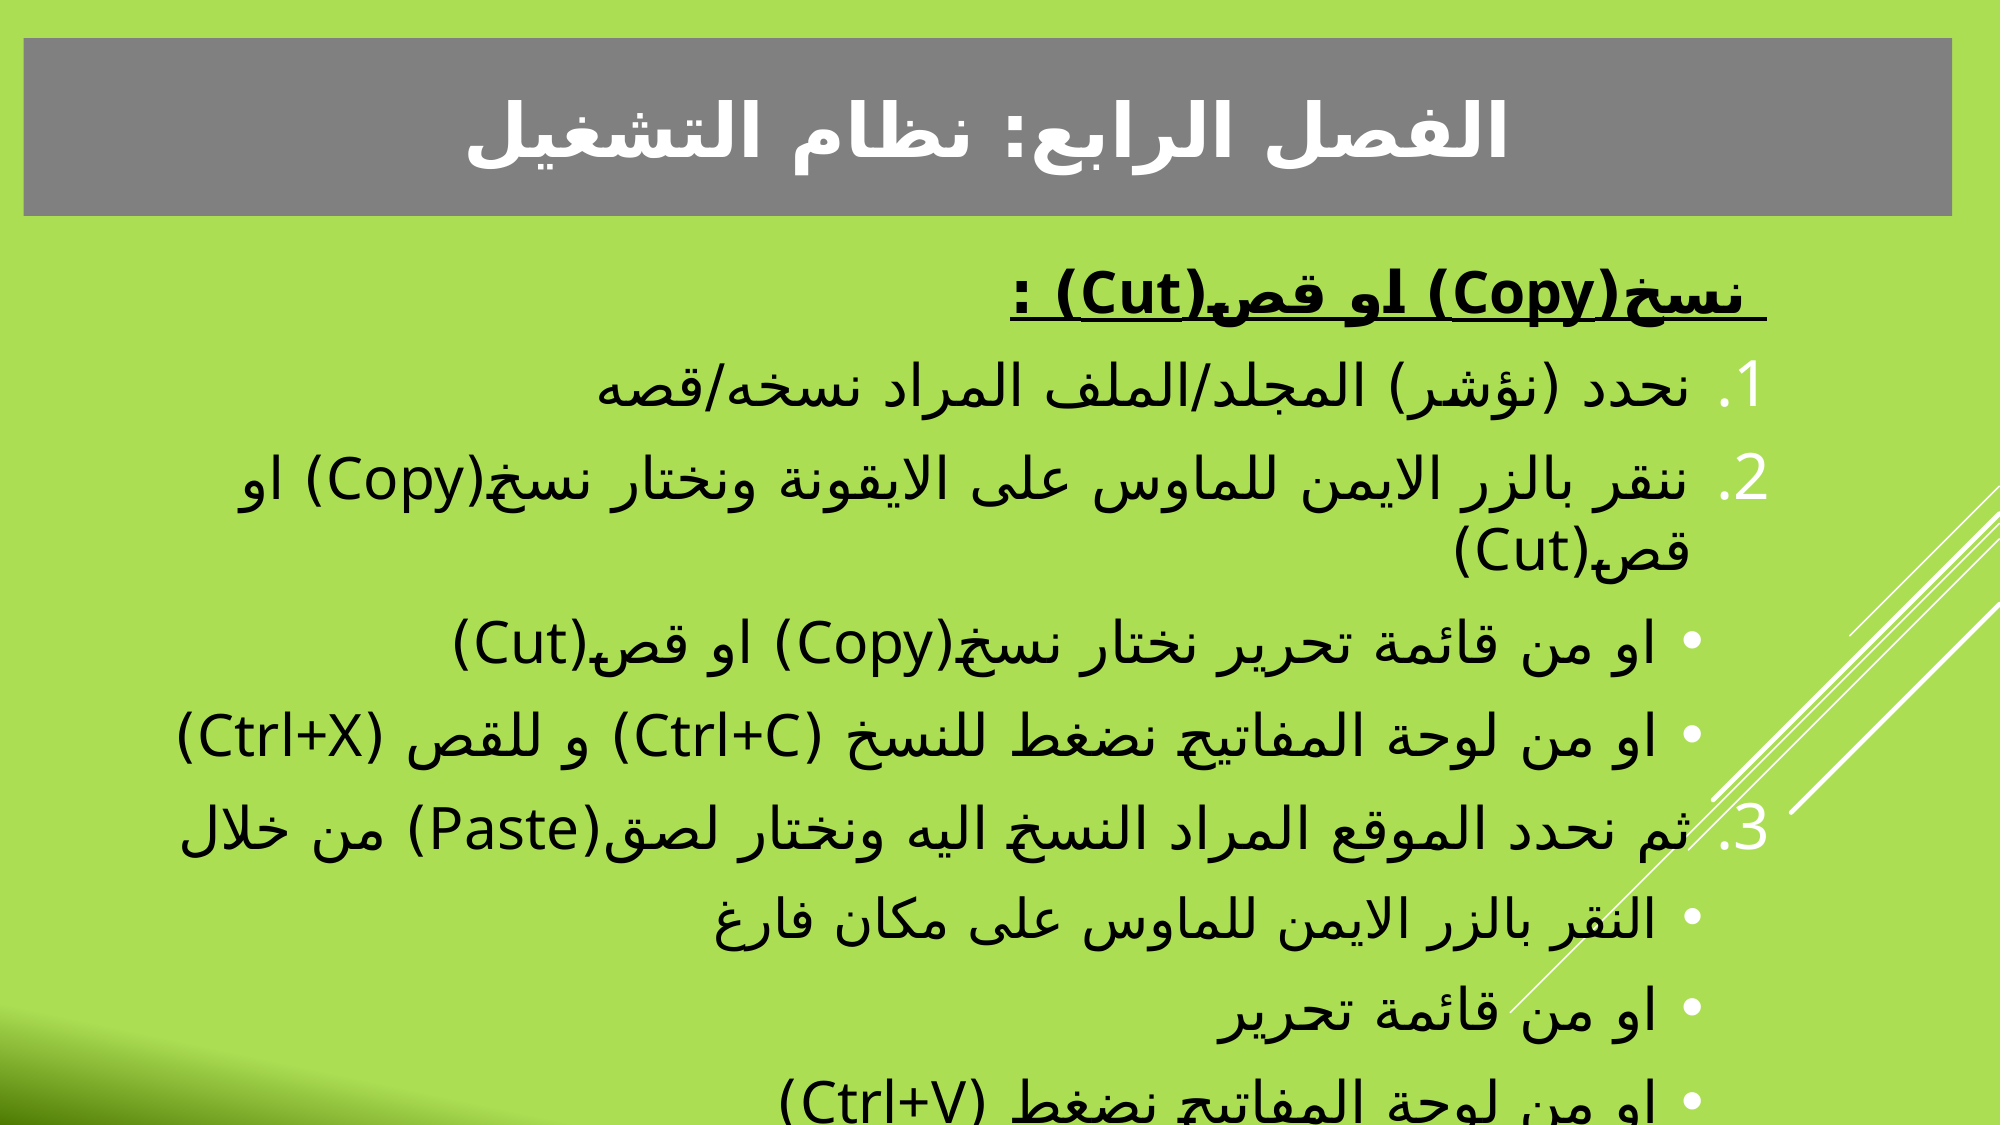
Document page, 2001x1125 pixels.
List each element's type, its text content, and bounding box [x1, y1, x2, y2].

text_box الفصل الرابع: نظام التشغيل [23, 38, 1953, 216]
list نسخ(Copy) او قص(Cut) : نحدد (نؤشر) المجلد/الملف المراد نسخه/قصه ننقر بالزر الايمن للماوس على الايقونة ونختار نسخ(Copy) او قص(Cut) او من قائمة تحرير نختار نسخ(Copy) او قص(Cut) او من لوحة المفاتيح نضغط للنسخ (Ctrl+C) و للقص (Ctrl+X) ثم نحدد الموقع المراد النسخ اليه ونختار لصق(Paste) من خلال النقر بالزر الايمن للماوس على مكان فارغ او من قائمة تحرير او من لوحة المفاتيح نضغط (Ctrl+V) [145, 240, 1782, 1125]
